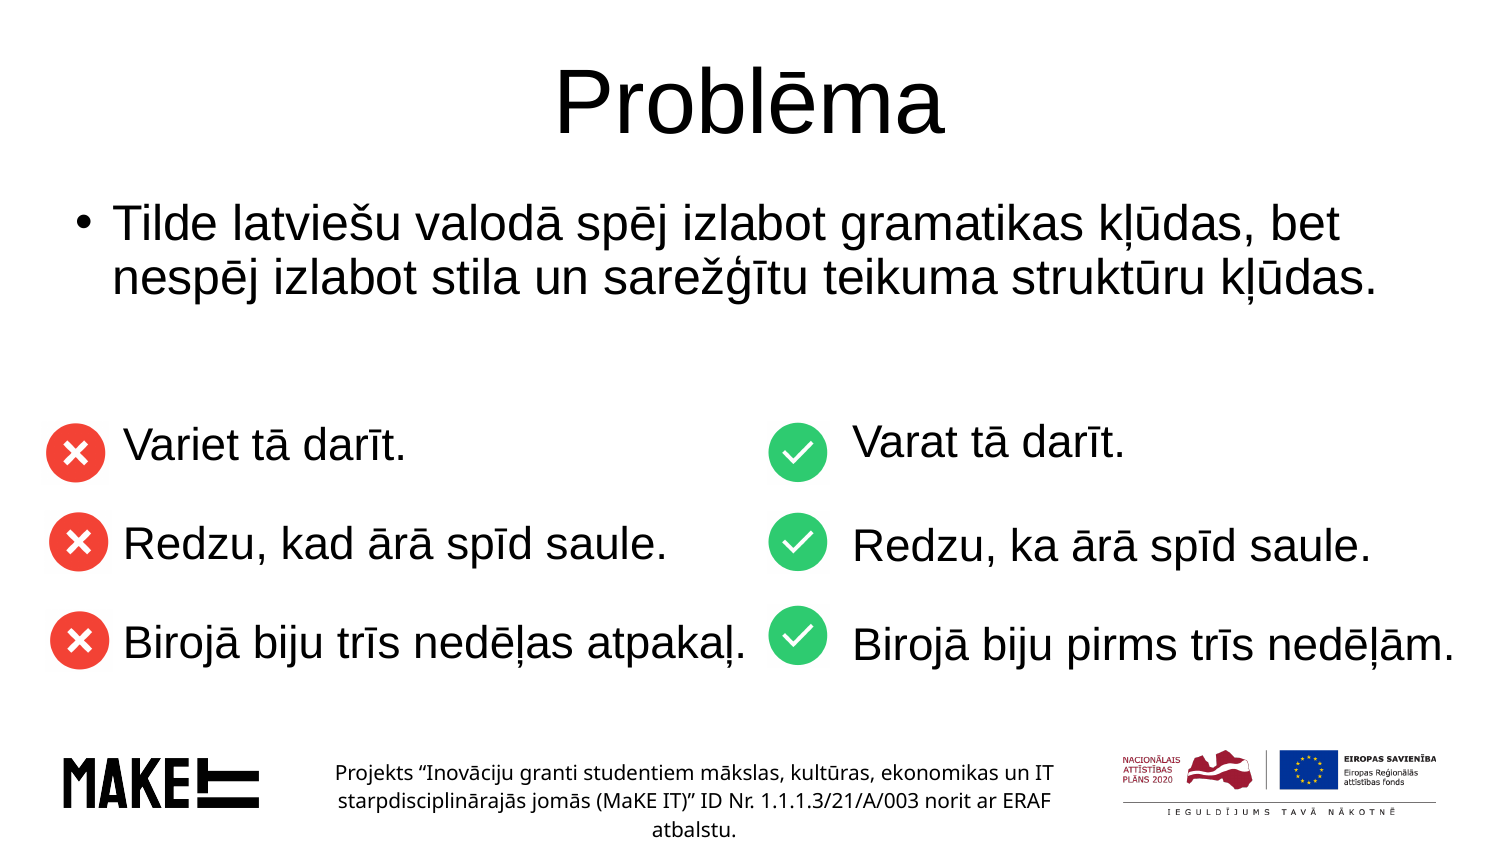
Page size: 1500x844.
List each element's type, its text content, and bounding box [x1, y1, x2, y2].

picture [767, 604, 830, 668]
picture [1123, 750, 1436, 815]
picture [767, 510, 830, 575]
picture [41, 421, 109, 485]
picture [44, 510, 112, 575]
text_box Varat tā darīt. Redzu, ka ārā spīd saule. Birojā biju pirms trīs nedēļām. [852, 500, 1500, 588]
list Tilde latviešu valodā spēj izlabot gramatikas kļūdas, bet nespēj izlabot stila un sarežģītu teikuma struktūru kļūdas. [75, 197, 1401, 324]
title Problēma [75, 33, 1425, 175]
picture [63, 758, 259, 808]
text_box Par projektu īsumā [51, 53, 1449, 191]
text_box Variet tā darīt. Redzu, kad ārā spīd saule. Birojā biju trīs nedēļas atpakaļ. [122, 501, 852, 588]
picture [767, 421, 830, 485]
text_box [51, 232, 1449, 749]
picture [45, 608, 113, 673]
